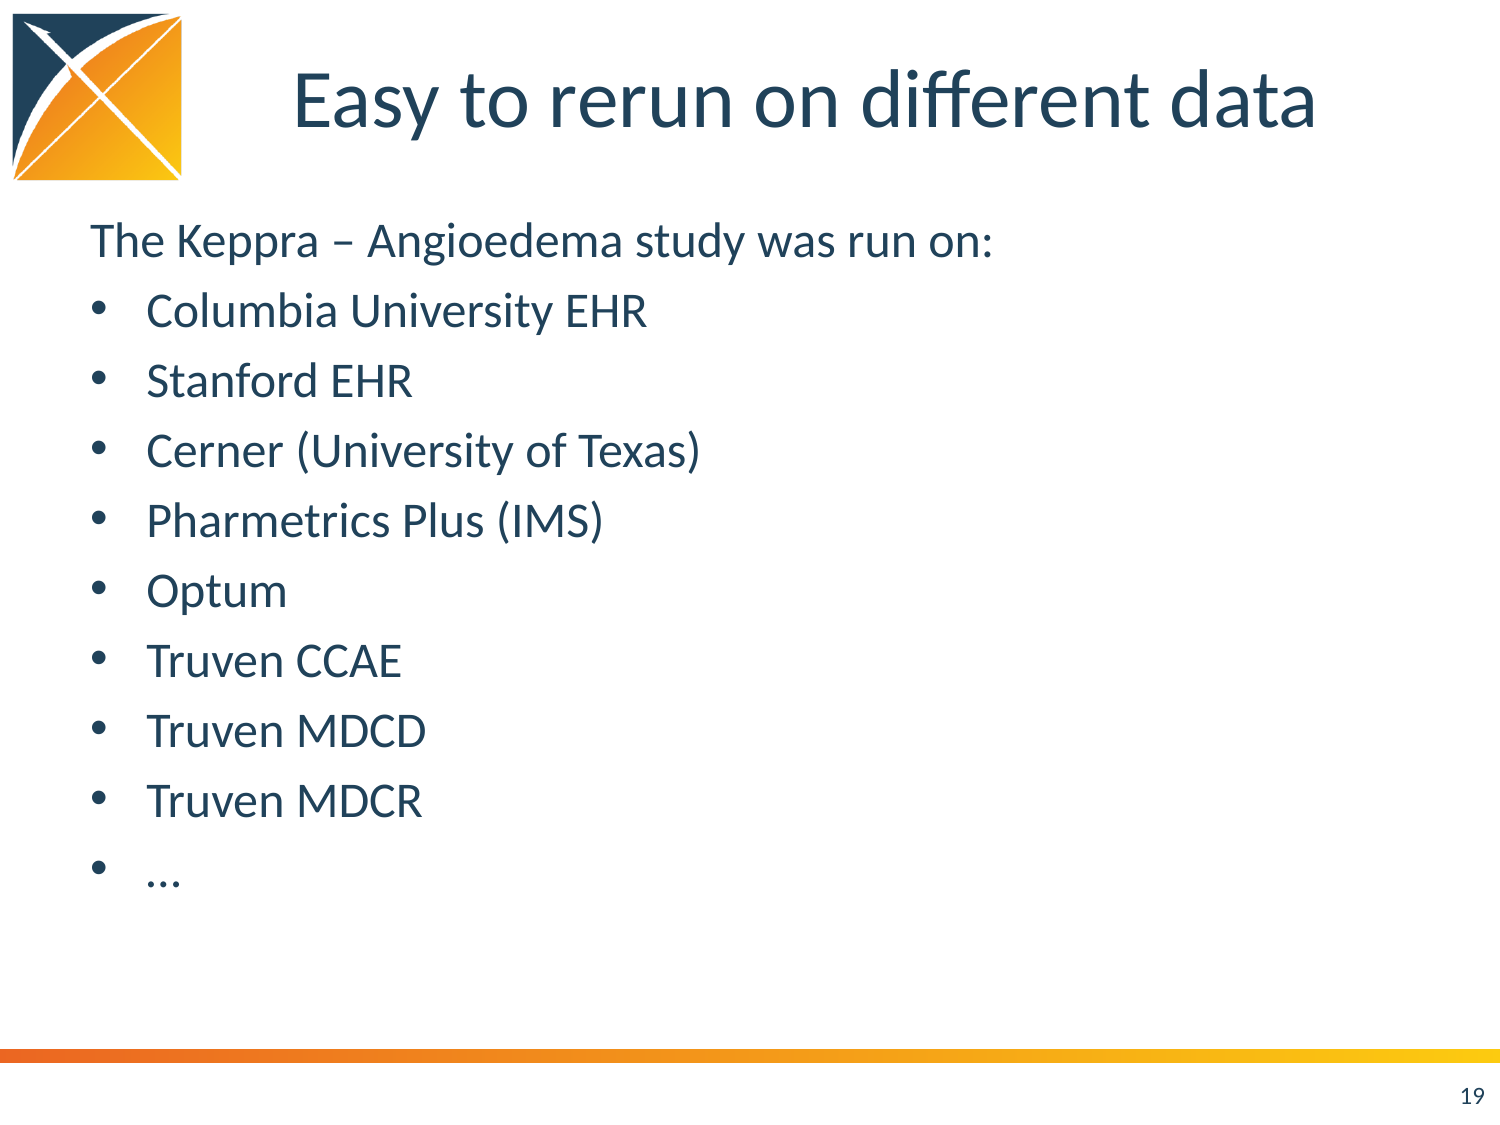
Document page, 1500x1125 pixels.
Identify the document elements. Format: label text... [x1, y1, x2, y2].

slide_number 19 [1149, 1065, 1500, 1125]
picture [0, 0, 206, 200]
list The Keppra – Angioedema study was run on: Columbia University EHR Stanford EHR Cerner (University of Texas) Pharmetrics Plus (IMS) Optum Truven CCAE Truven MDCD Truven MDCR … [75, 200, 1425, 1005]
title Easy to rerun on different data [187, 24, 1425, 163]
